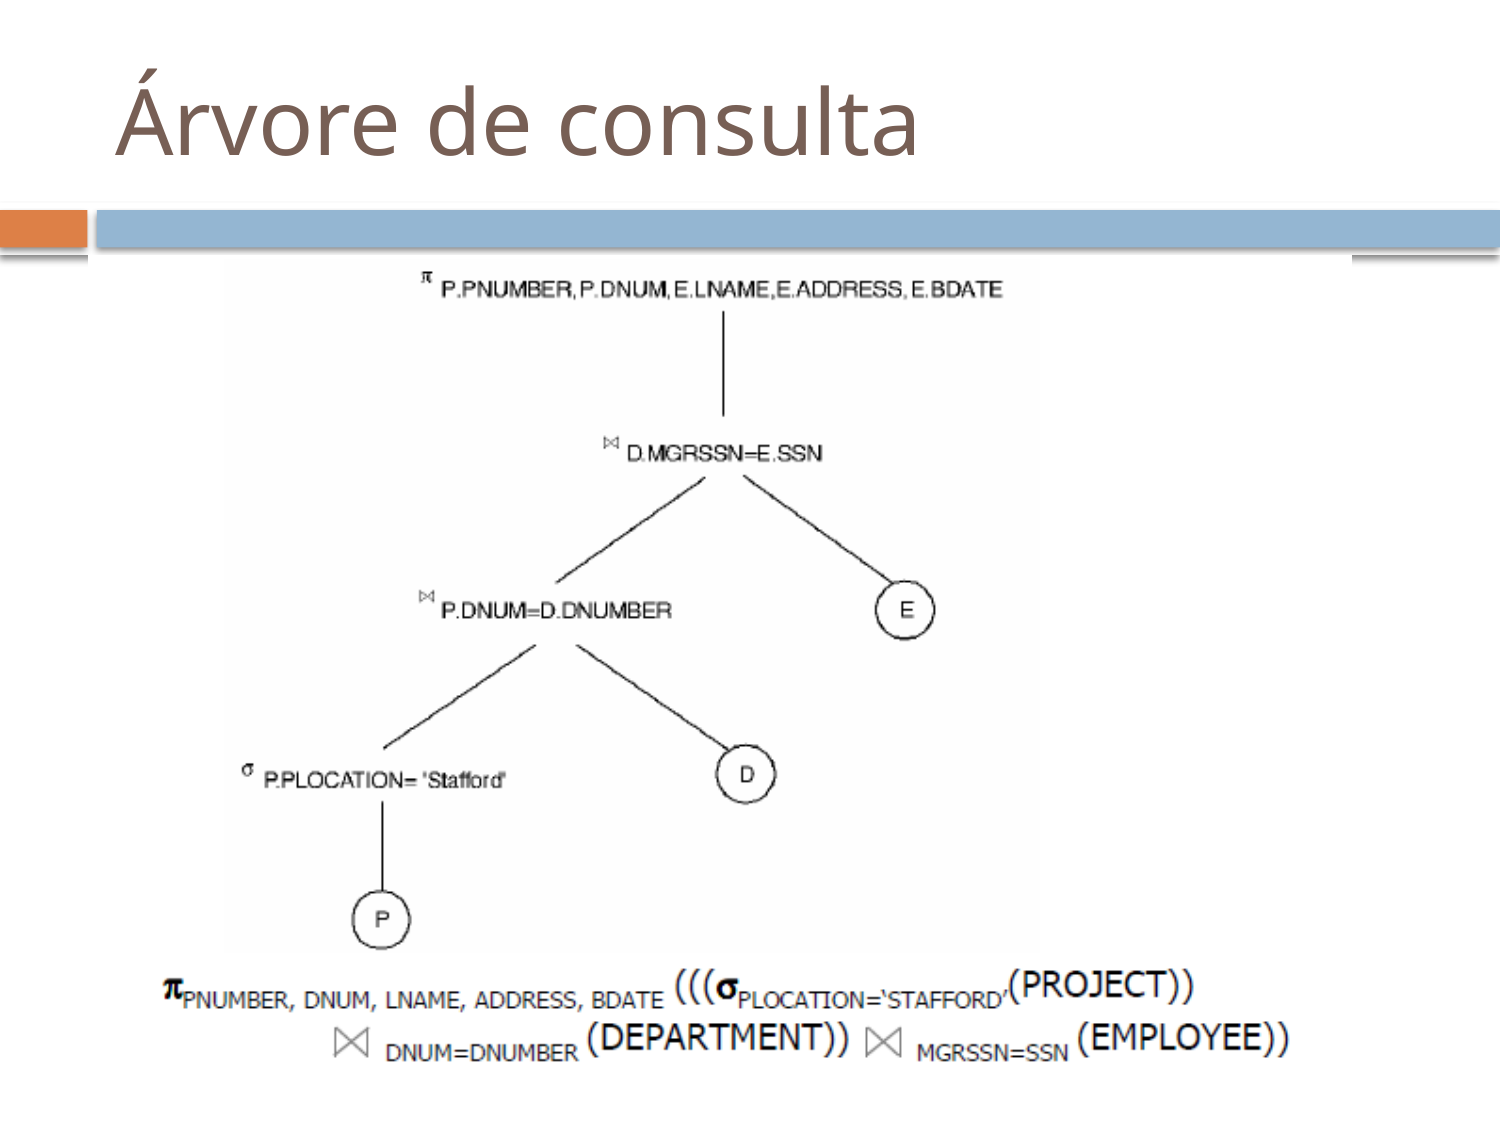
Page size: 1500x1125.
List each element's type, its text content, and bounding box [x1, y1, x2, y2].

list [88, 254, 1352, 1071]
title Árvore de consulta [100, 37, 1438, 200]
